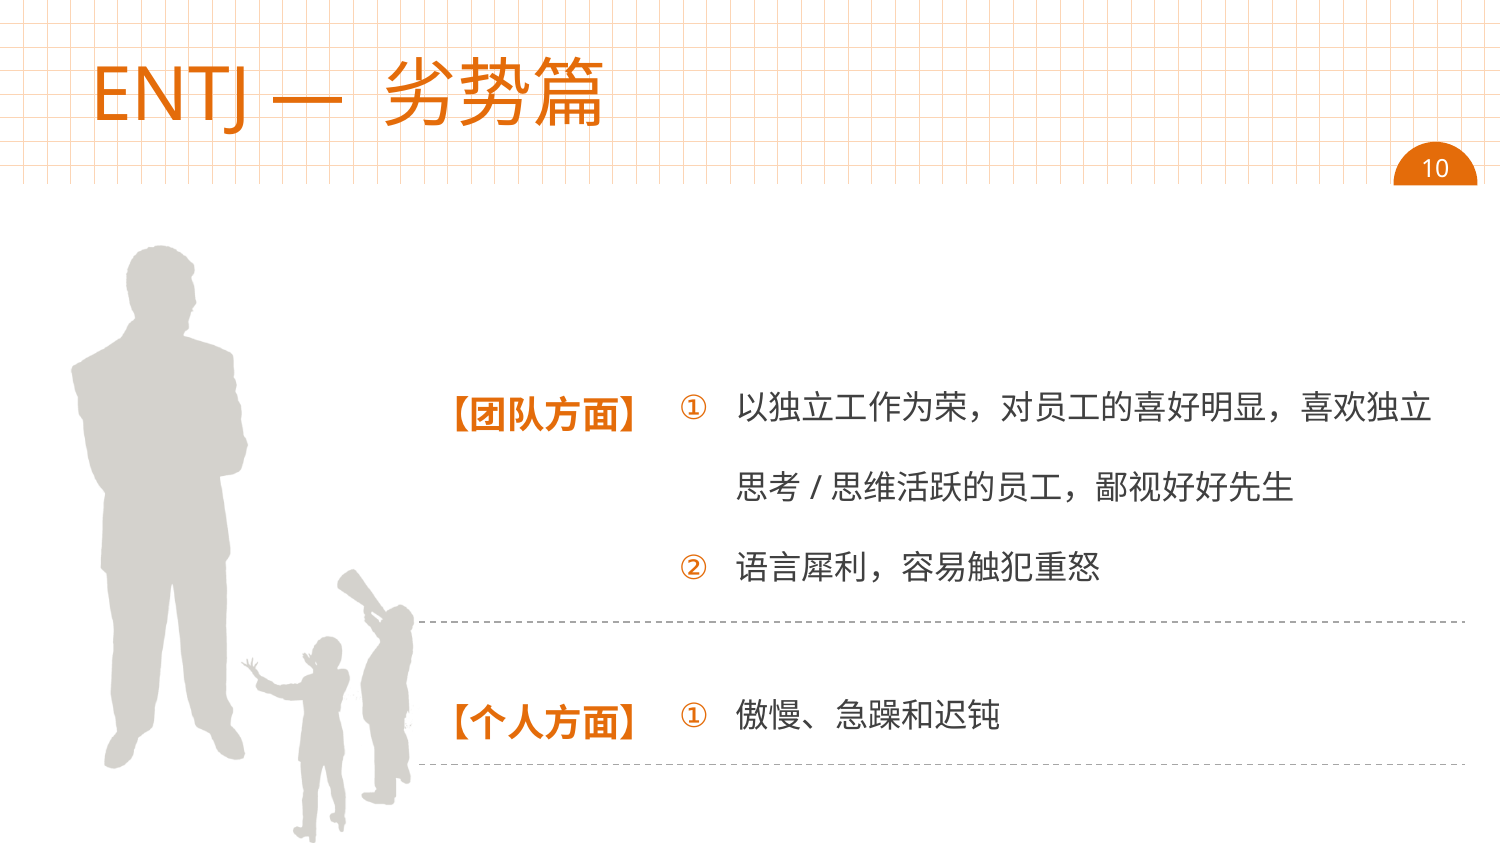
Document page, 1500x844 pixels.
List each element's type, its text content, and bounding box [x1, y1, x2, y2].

picture [68, 243, 420, 843]
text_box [415, 646, 1421, 740]
slide_number 10 [1388, 152, 1483, 186]
title ENTJ — 劣势篇 [75, 20, 1425, 161]
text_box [415, 338, 1459, 597]
